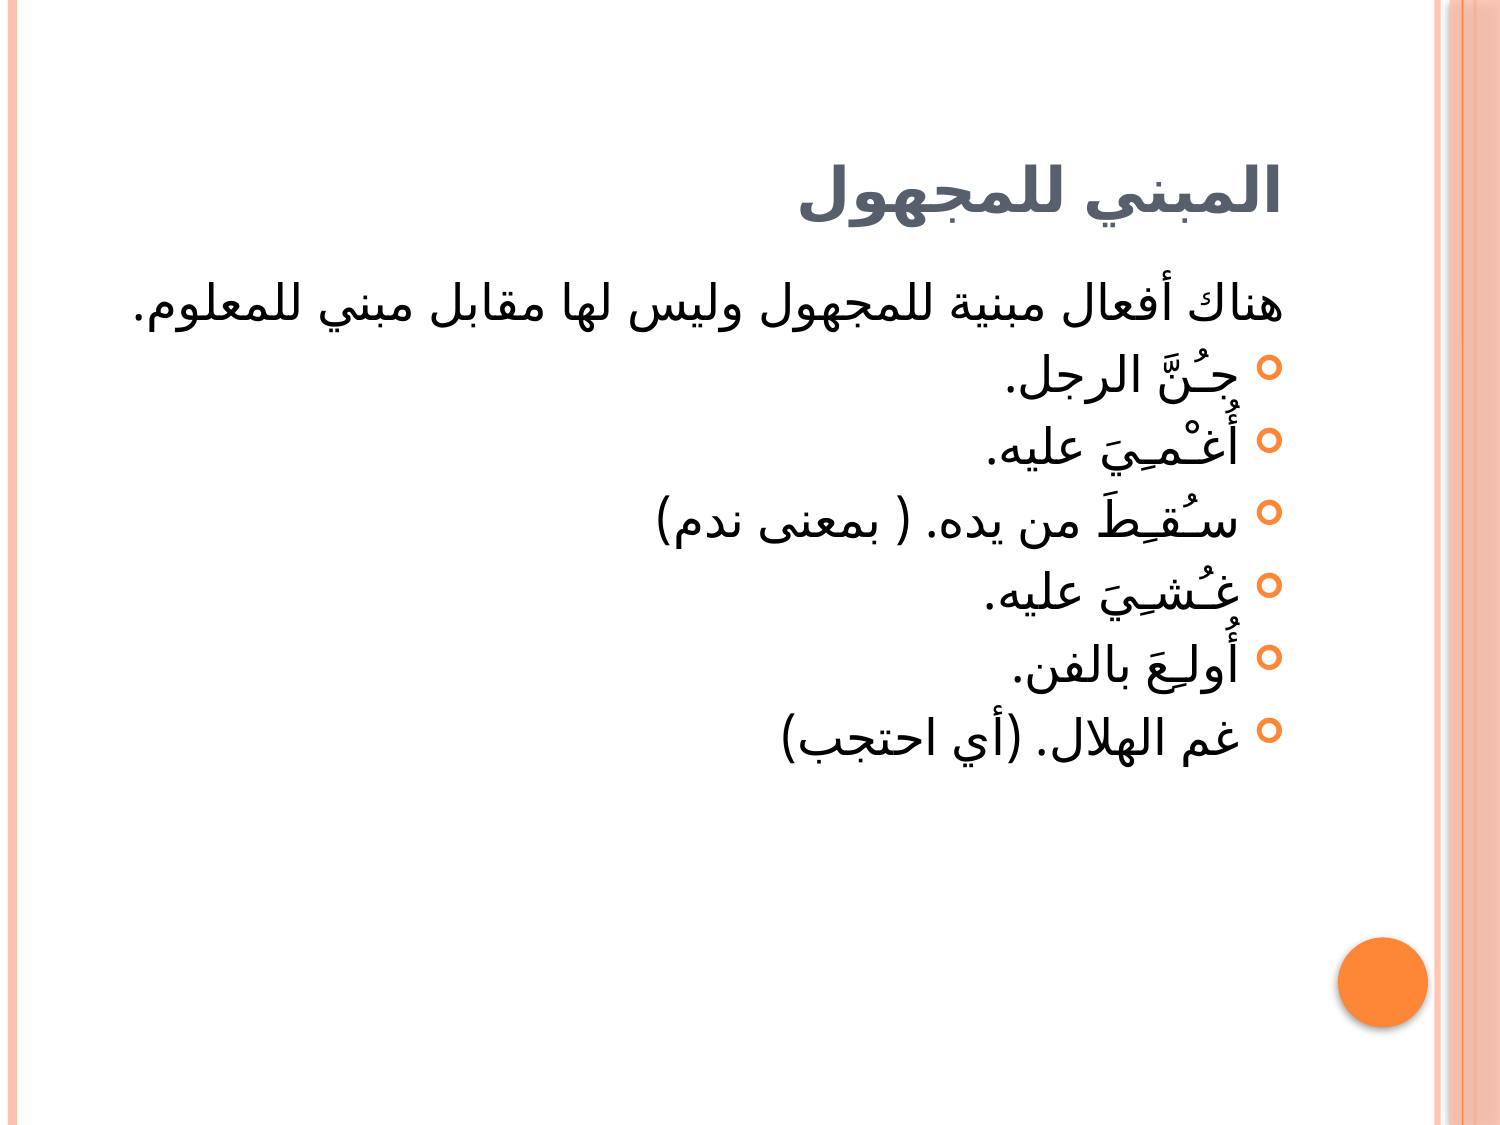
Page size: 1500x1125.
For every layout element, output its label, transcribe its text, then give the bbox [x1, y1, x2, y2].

list هناك أفعال مبنية للمجهول وليس لها مقابل مبني للمعلوم. جـُنَّ الرجل. أُغـْمـِيَ عليه. سـُقـِطَ من يده. ( بمعنى ندم) غـُشـِيَ عليه. أُولـِعَ بالفن. غم الهلال. (أي احتجب) [75, 262, 1300, 1062]
title المبني للمجهول [75, 45, 1300, 233]
